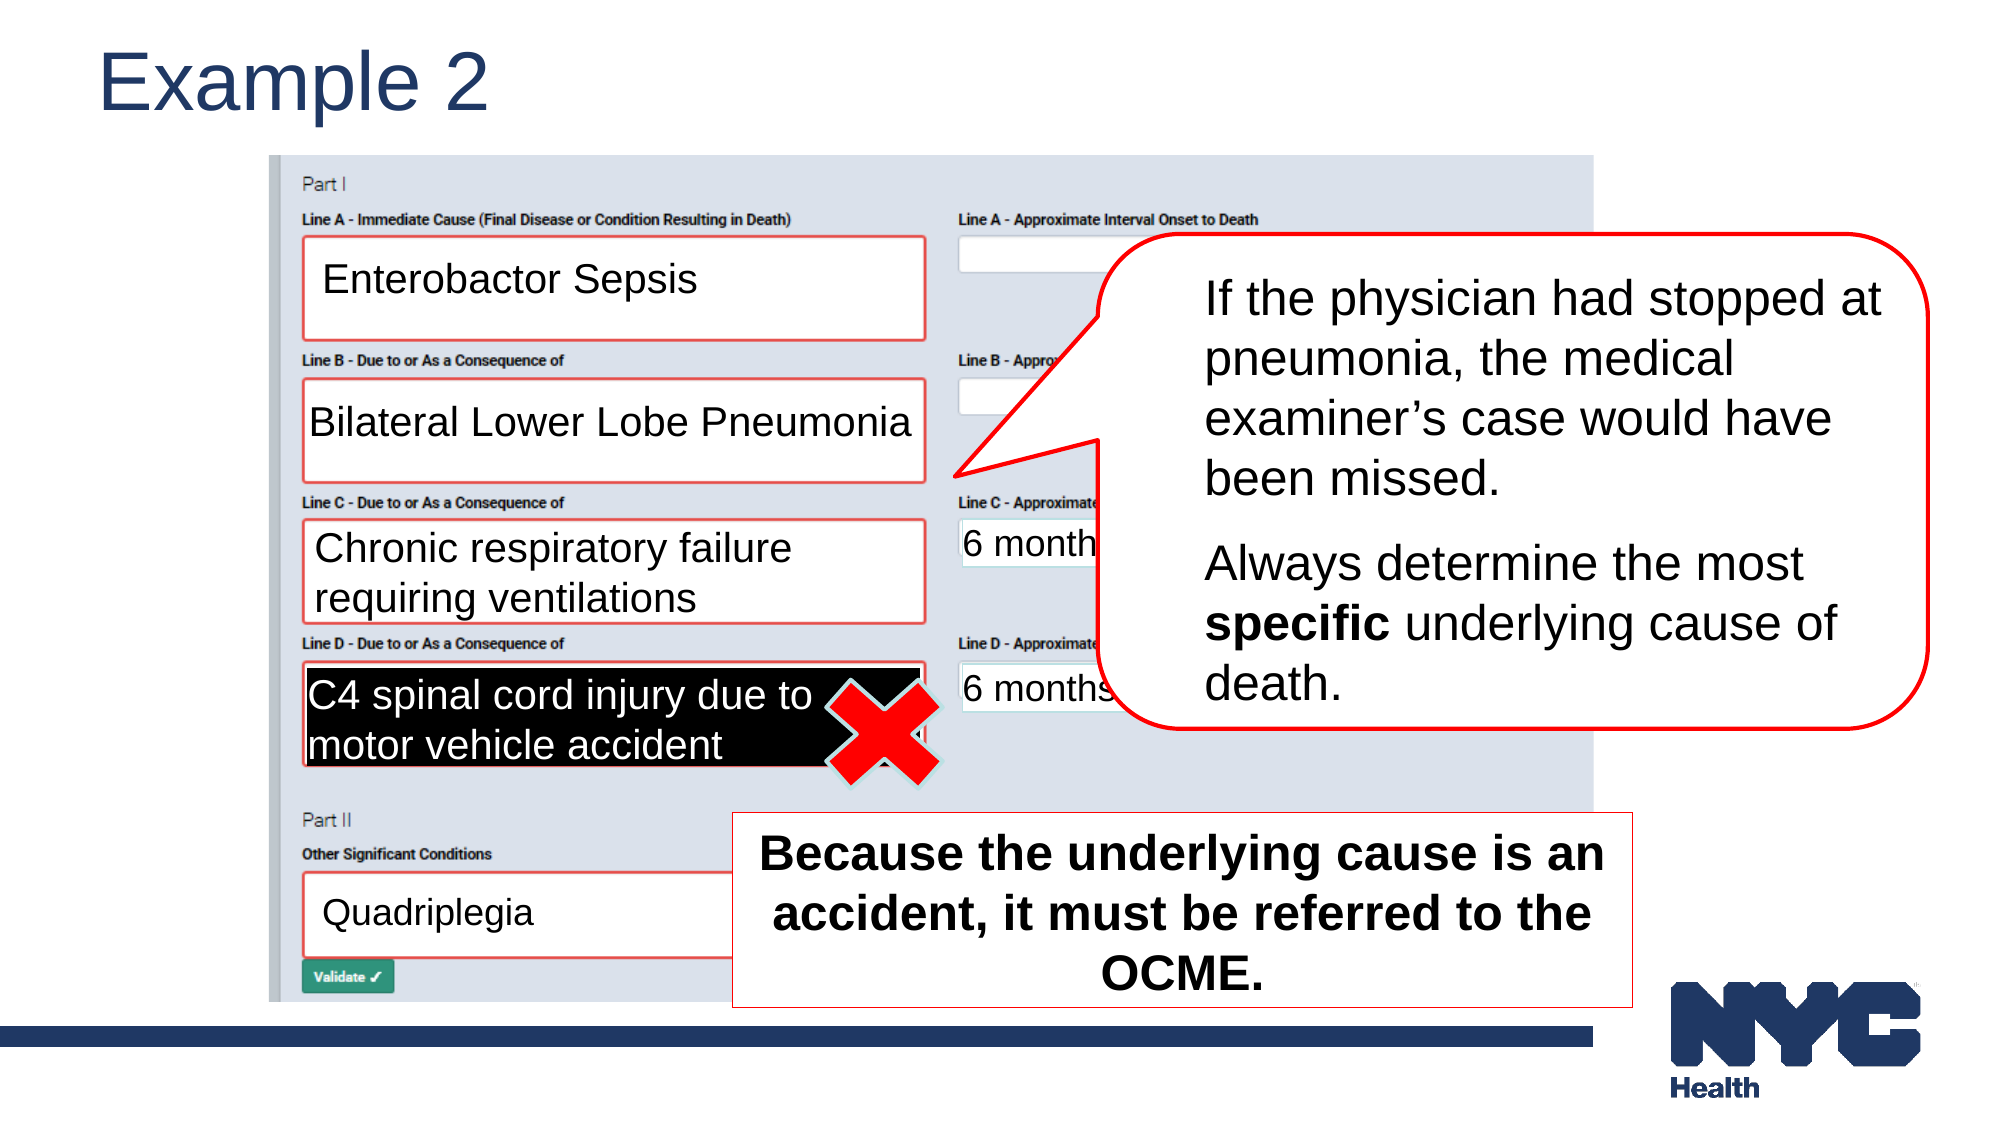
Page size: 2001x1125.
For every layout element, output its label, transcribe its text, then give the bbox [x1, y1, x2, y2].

picture [1671, 982, 1921, 1098]
title Example 2 [97, 0, 1588, 156]
text_box Because the underlying cause is an accident, it must be referred to the OCME. [1595, 812, 1633, 1008]
text_box If the physician had stopped at pneumonia, the medical examiner’s case would have been missed. Always determine the most specific underlying cause of death. [1598, 233, 1928, 729]
picture [268, 155, 1594, 1002]
